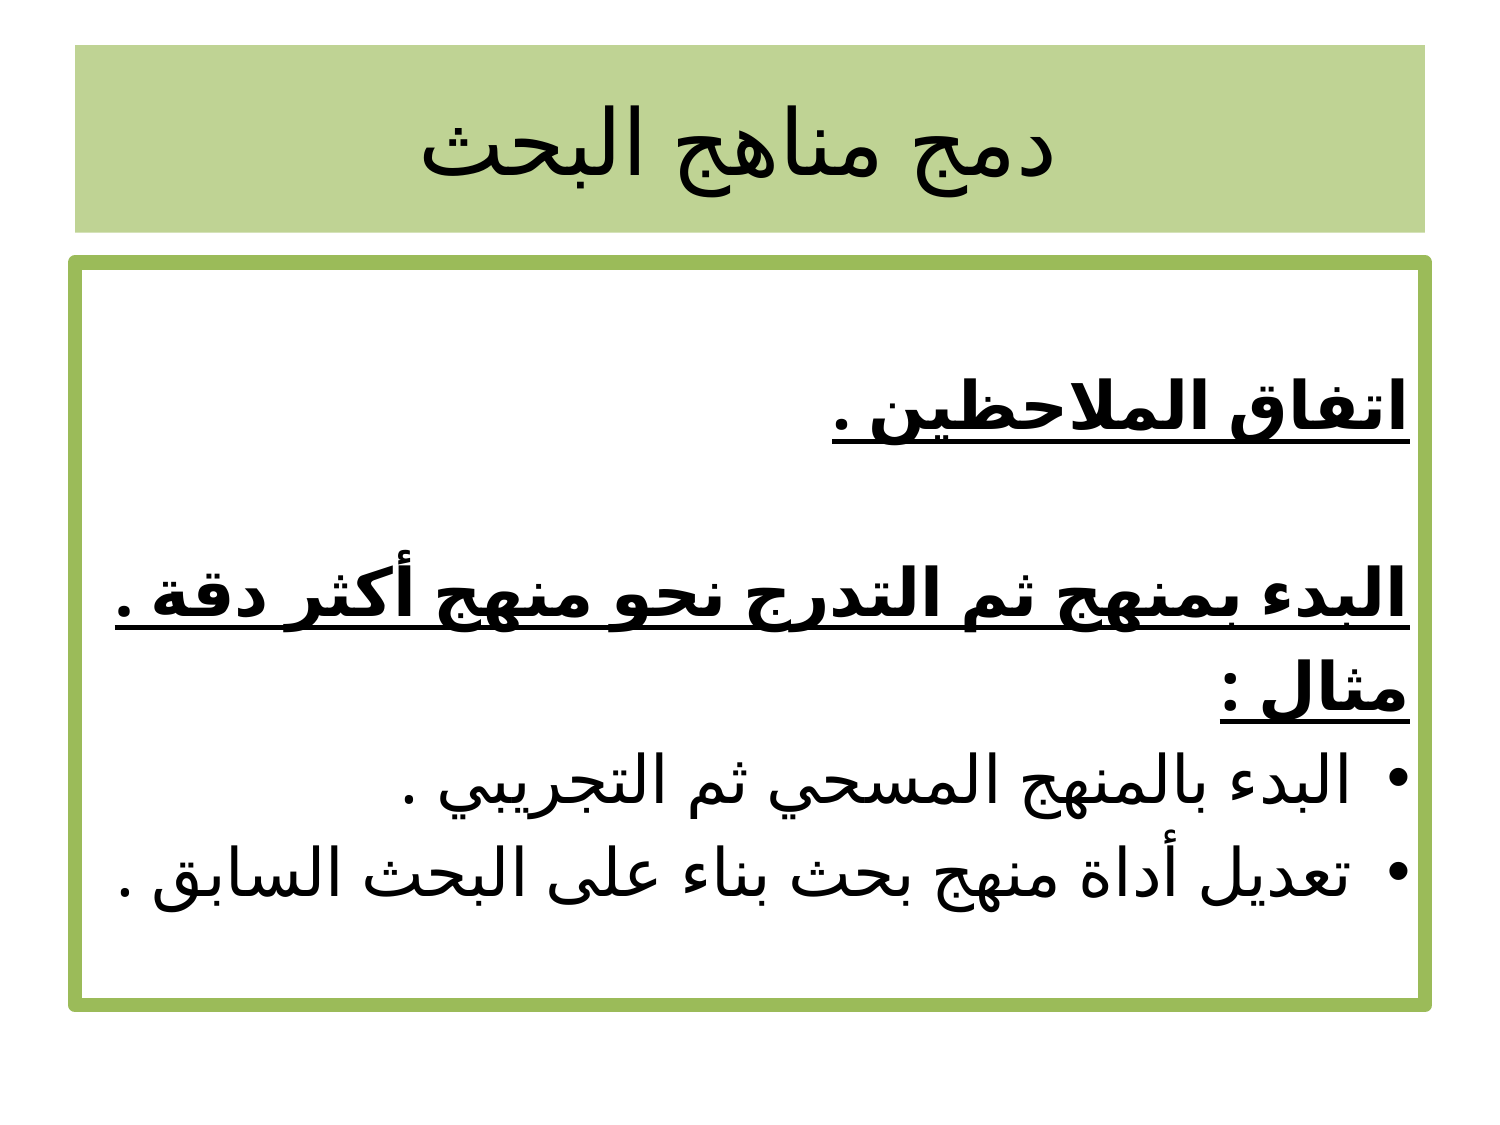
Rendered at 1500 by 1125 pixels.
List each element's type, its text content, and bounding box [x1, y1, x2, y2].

title دمج مناهج البحث [75, 45, 1425, 233]
list اتفاق الملاحظين . البدء بمنهج ثم التدرج نحو منهج أكثر دقة . مثال : البدء بالمنهج المسحي ثم التجريبي . تعديل أداة منهج بحث بناء على البحث السابق . [75, 262, 1425, 1005]
